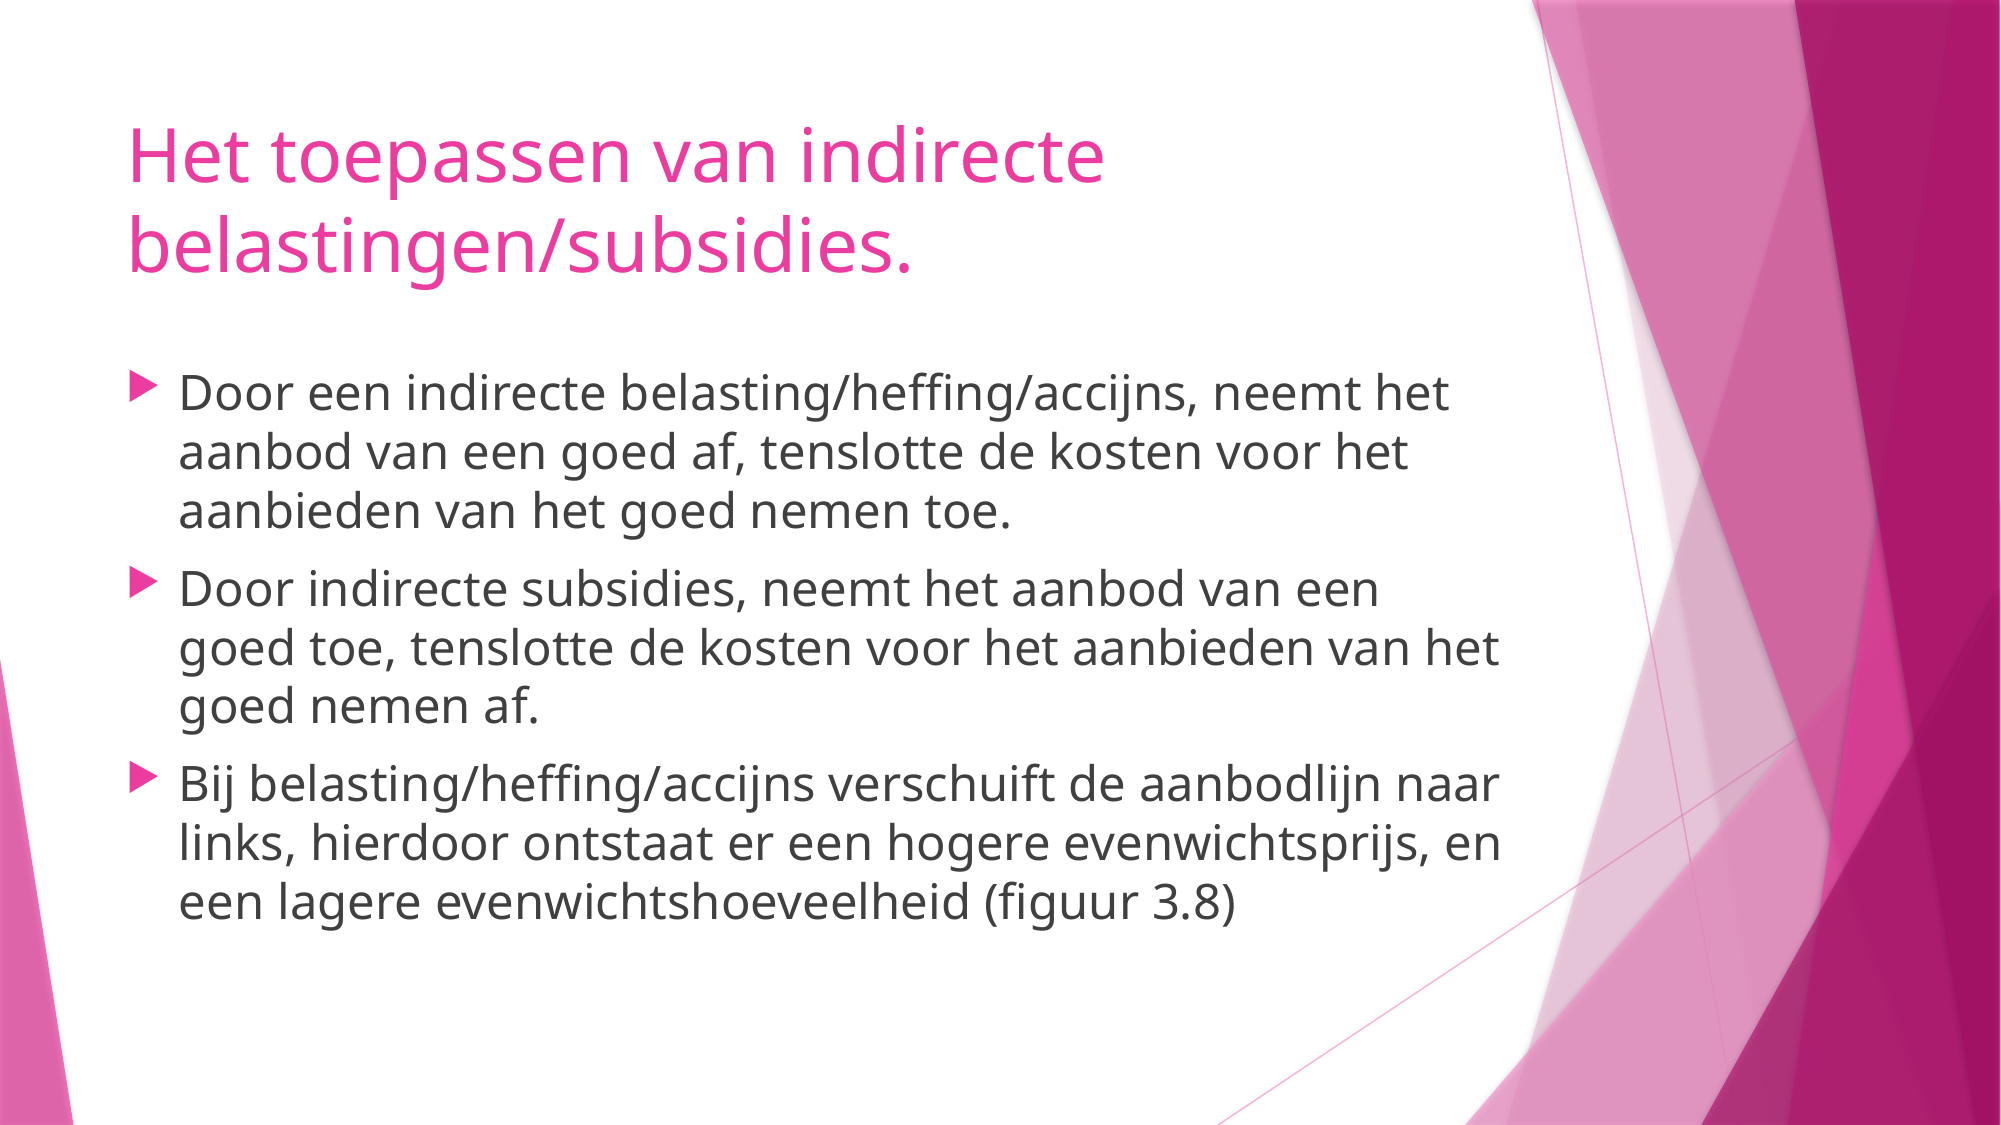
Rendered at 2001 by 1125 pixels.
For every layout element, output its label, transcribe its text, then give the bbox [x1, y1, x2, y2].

list Door een indirecte belasting/heffing/accijns, neemt het aanbod van een goed af, tenslotte de kosten voor het aanbieden van het goed nemen toe. Door indirecte subsidies, neemt het aanbod van een goed toe, tenslotte de kosten voor het aanbieden van het goed nemen af. Bij belasting/heffing/accijns verschuift de aanbodlijn naar links, hierdoor ontstaat er een hogere evenwichtsprijs, en een lagere evenwichtshoeveelheid (figuur 3.8) [111, 354, 1522, 992]
title Het toepassen van indirecte belastingen/subsidies. [111, 99, 1522, 317]
